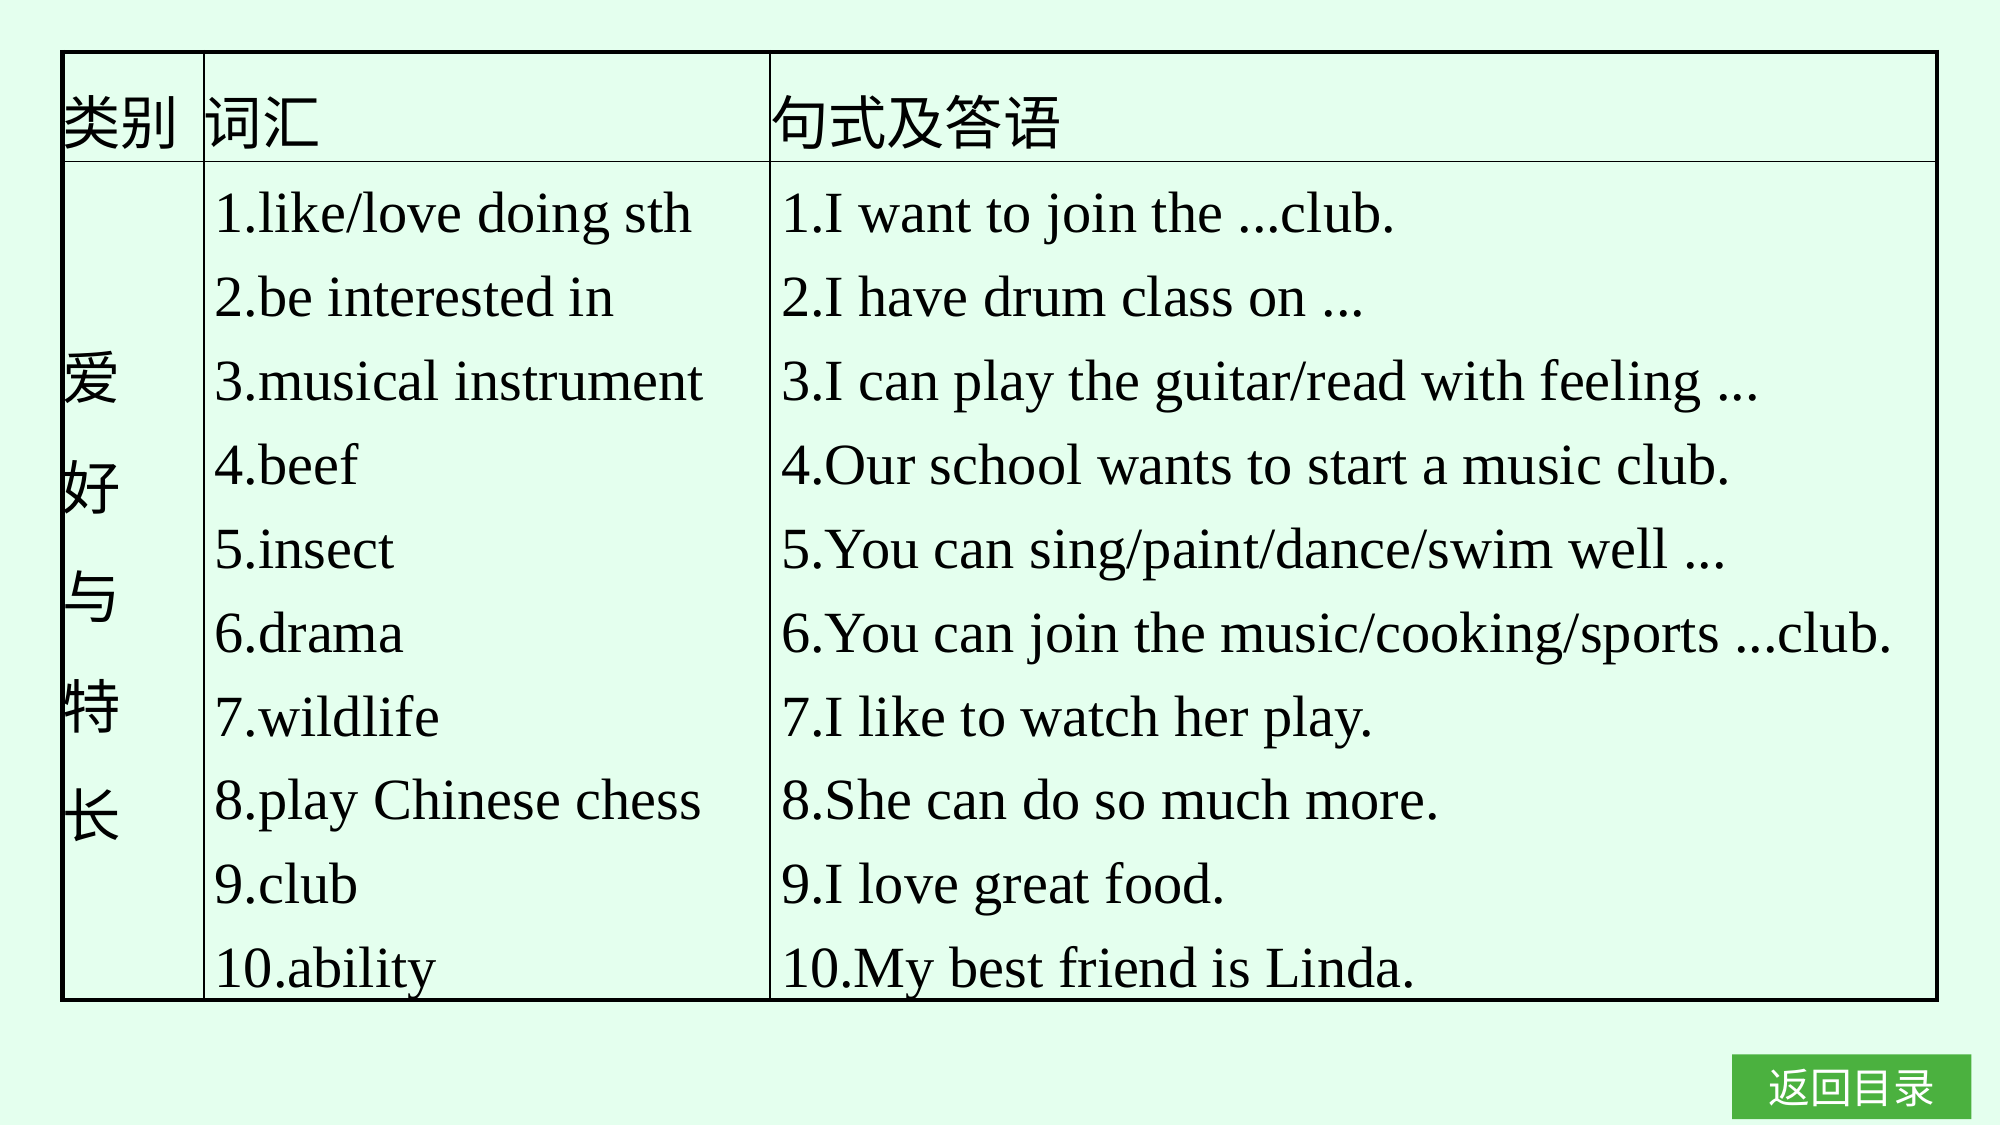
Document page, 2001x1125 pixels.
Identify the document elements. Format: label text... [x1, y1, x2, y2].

table_cell 1.like/love doing sth 2.be interested in 3.musical instrument 4.beef 5.insect 6.drama 7.wildlife 8.play Chinese chess 9.club 10.ability [205, 162, 769, 998]
table_cell 爱 好 与 特 长 [65, 162, 203, 998]
table_header 类别 [65, 54, 203, 161]
table_header 词汇 [205, 54, 769, 161]
table_cell 1.I want to join the ...club. 2.I have drum class on ... 3.I can play the guitar/read with feeling ... 4.Our school wants to start a music club. 5.You can sing/paint/dance/swim well ... 6.You can join the music/cooking/sports ...club. 7.I like to watch her play. 8.She can do so much more. 9.I love great food. 10.My best friend is Linda. [771, 162, 1935, 998]
table_header 句式及答语 [771, 54, 1935, 161]
